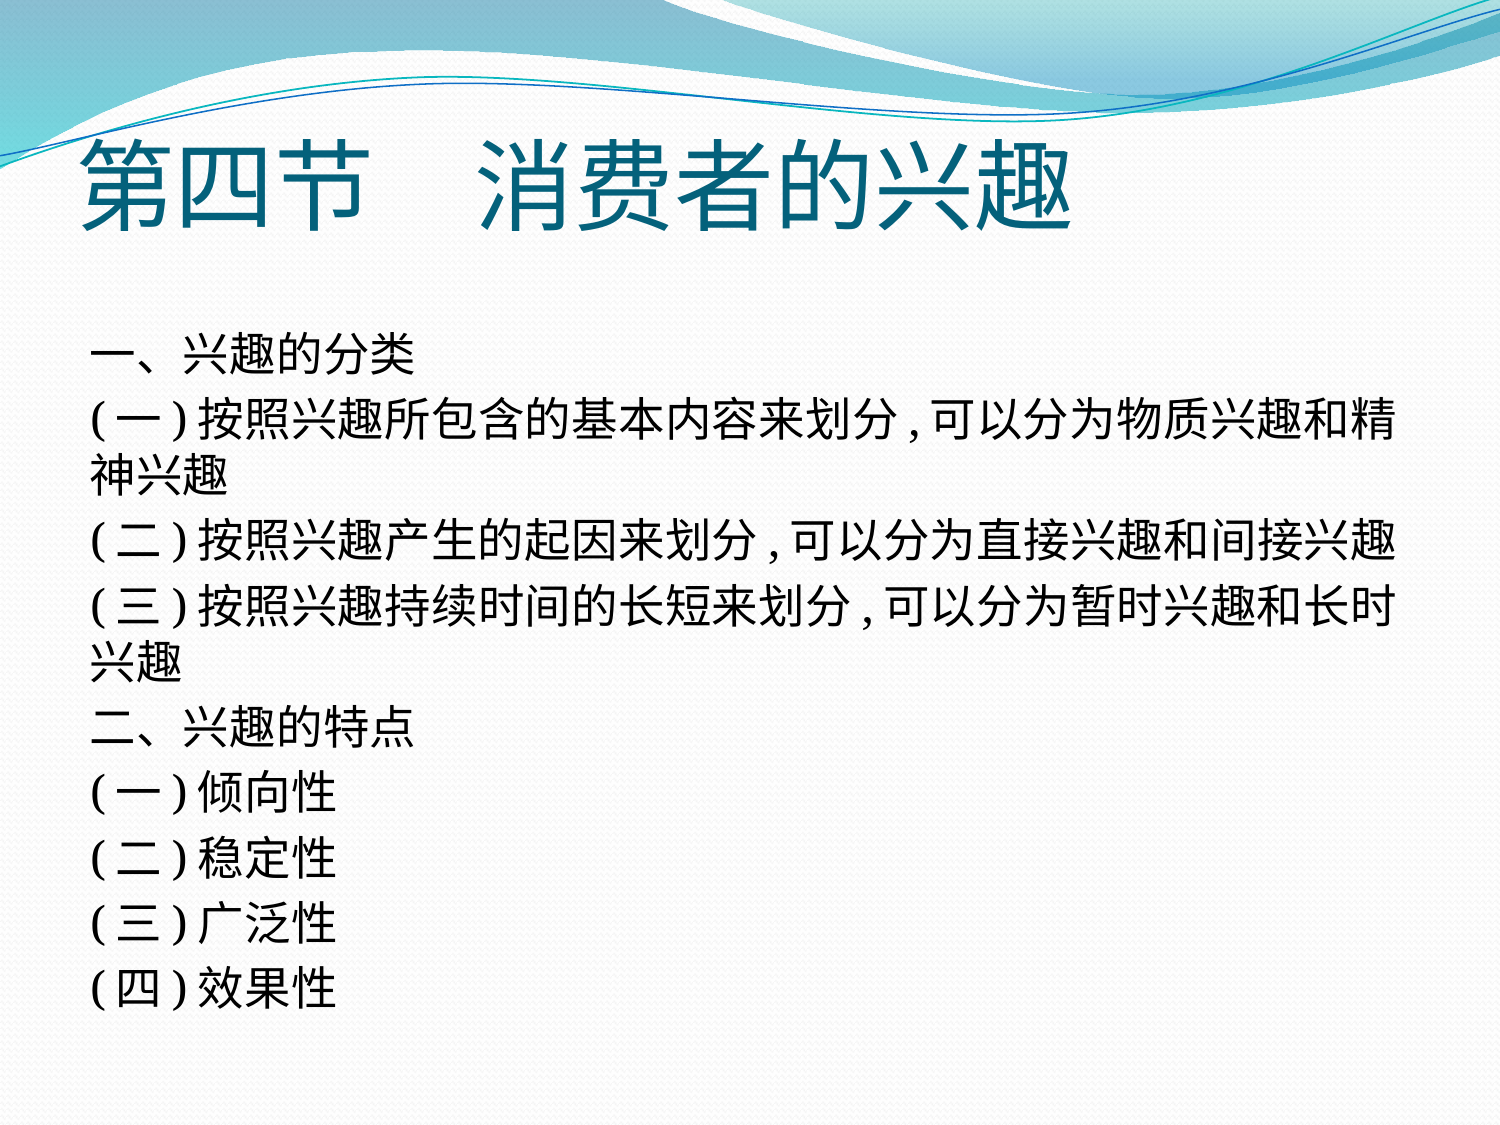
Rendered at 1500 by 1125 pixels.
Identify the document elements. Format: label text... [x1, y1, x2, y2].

list 一、兴趣的分类 (一)按照兴趣所包含的基本内容来划分,可以分为物质兴趣和精神兴趣 (二)按照兴趣产生的起因来划分,可以分为直接兴趣和间接兴趣 (三)按照兴趣持续时间的长短来划分,可以分为暂时兴趣和长时兴趣 二、兴趣的特点 (一)倾向性 (二)稳定性 (三)广泛性 (四)效果性 [75, 317, 1425, 1038]
title 第四节 消费者的兴趣 [75, 115, 1425, 244]
